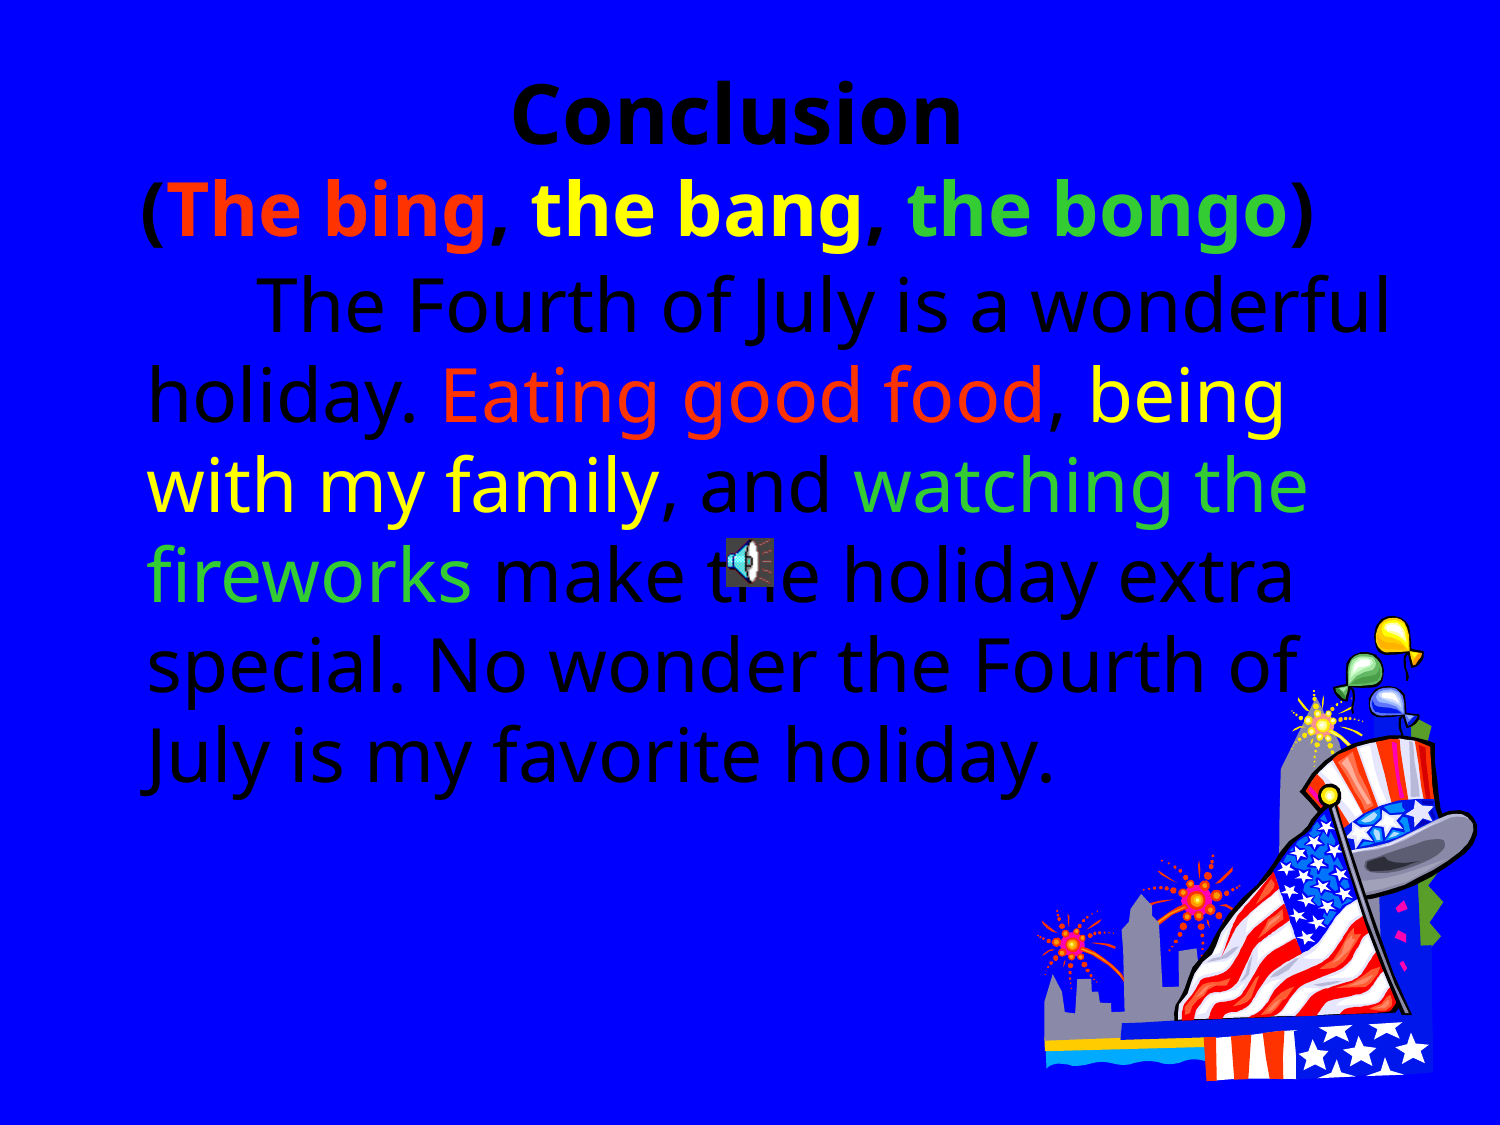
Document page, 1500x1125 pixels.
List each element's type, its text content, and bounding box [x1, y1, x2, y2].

title Conclusion (The bing, the bang, the bongo) [62, 62, 1413, 250]
list The Fourth of July is a wonderful holiday. Eating good food, being with my family, and watching the fireworks make the holiday extra special. No wonder the Fourth of July is my favorite holiday. [75, 249, 1425, 993]
picture [1025, 612, 1487, 1090]
picture [724, 537, 776, 588]
